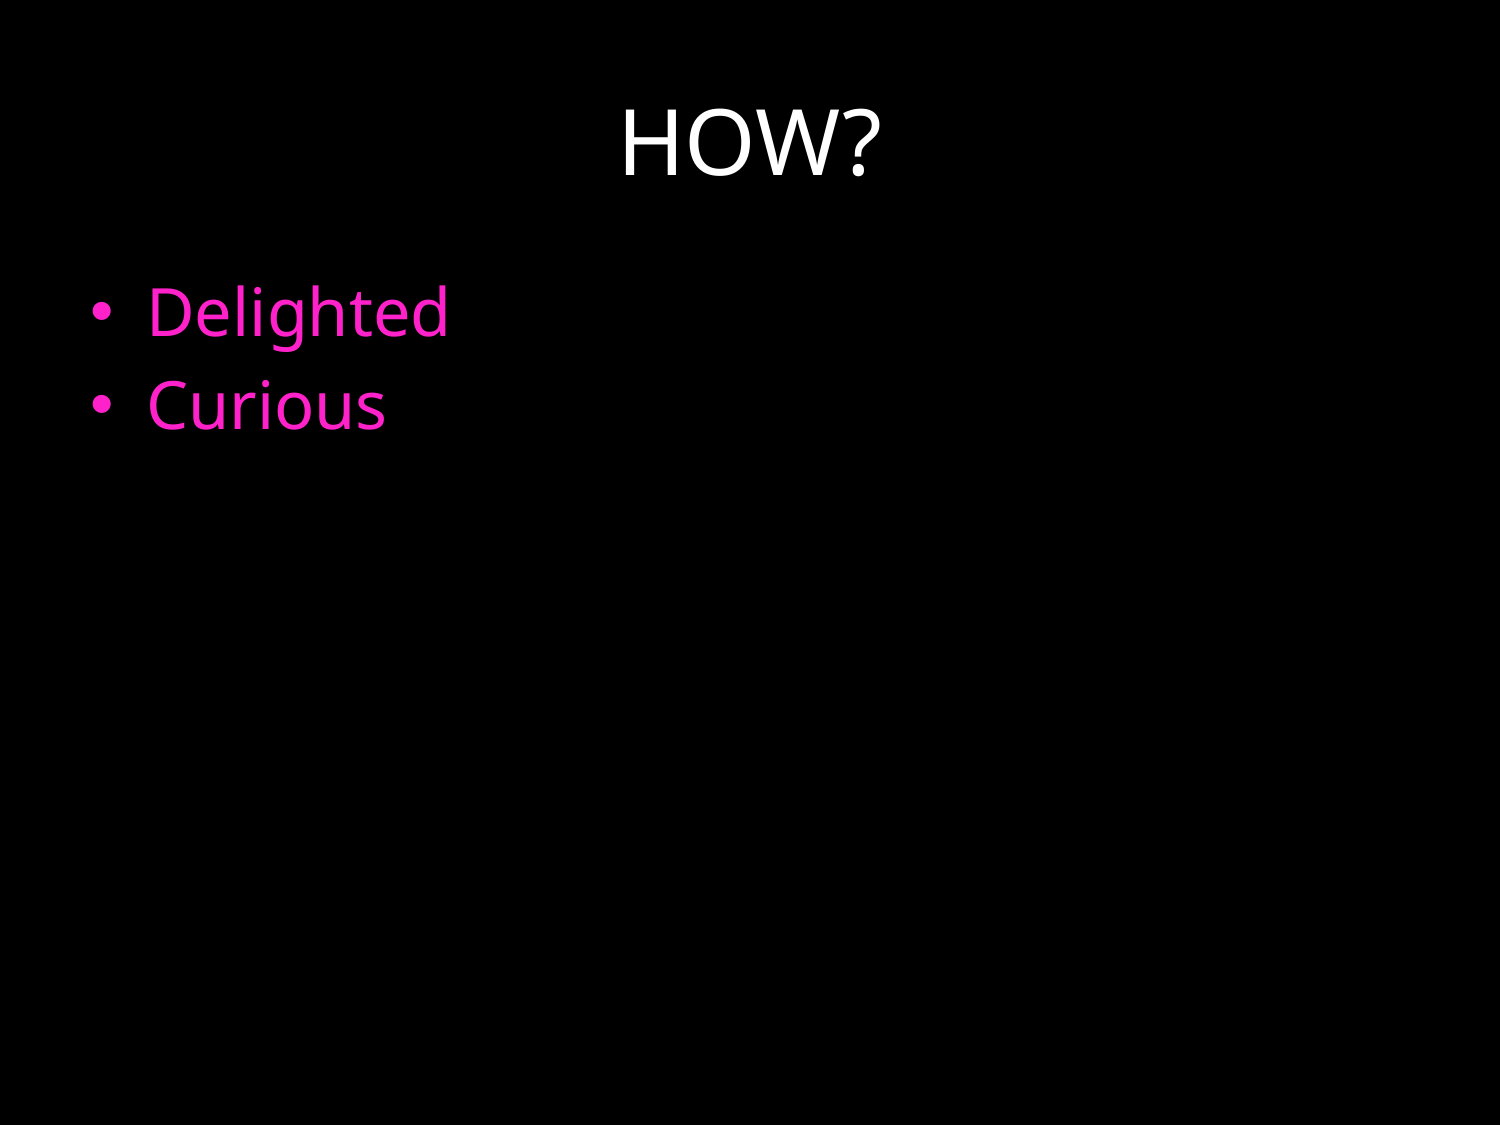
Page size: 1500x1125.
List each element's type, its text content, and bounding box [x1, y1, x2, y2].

list Delighted Curious [75, 262, 1425, 1005]
title HOW? [75, 45, 1425, 233]
